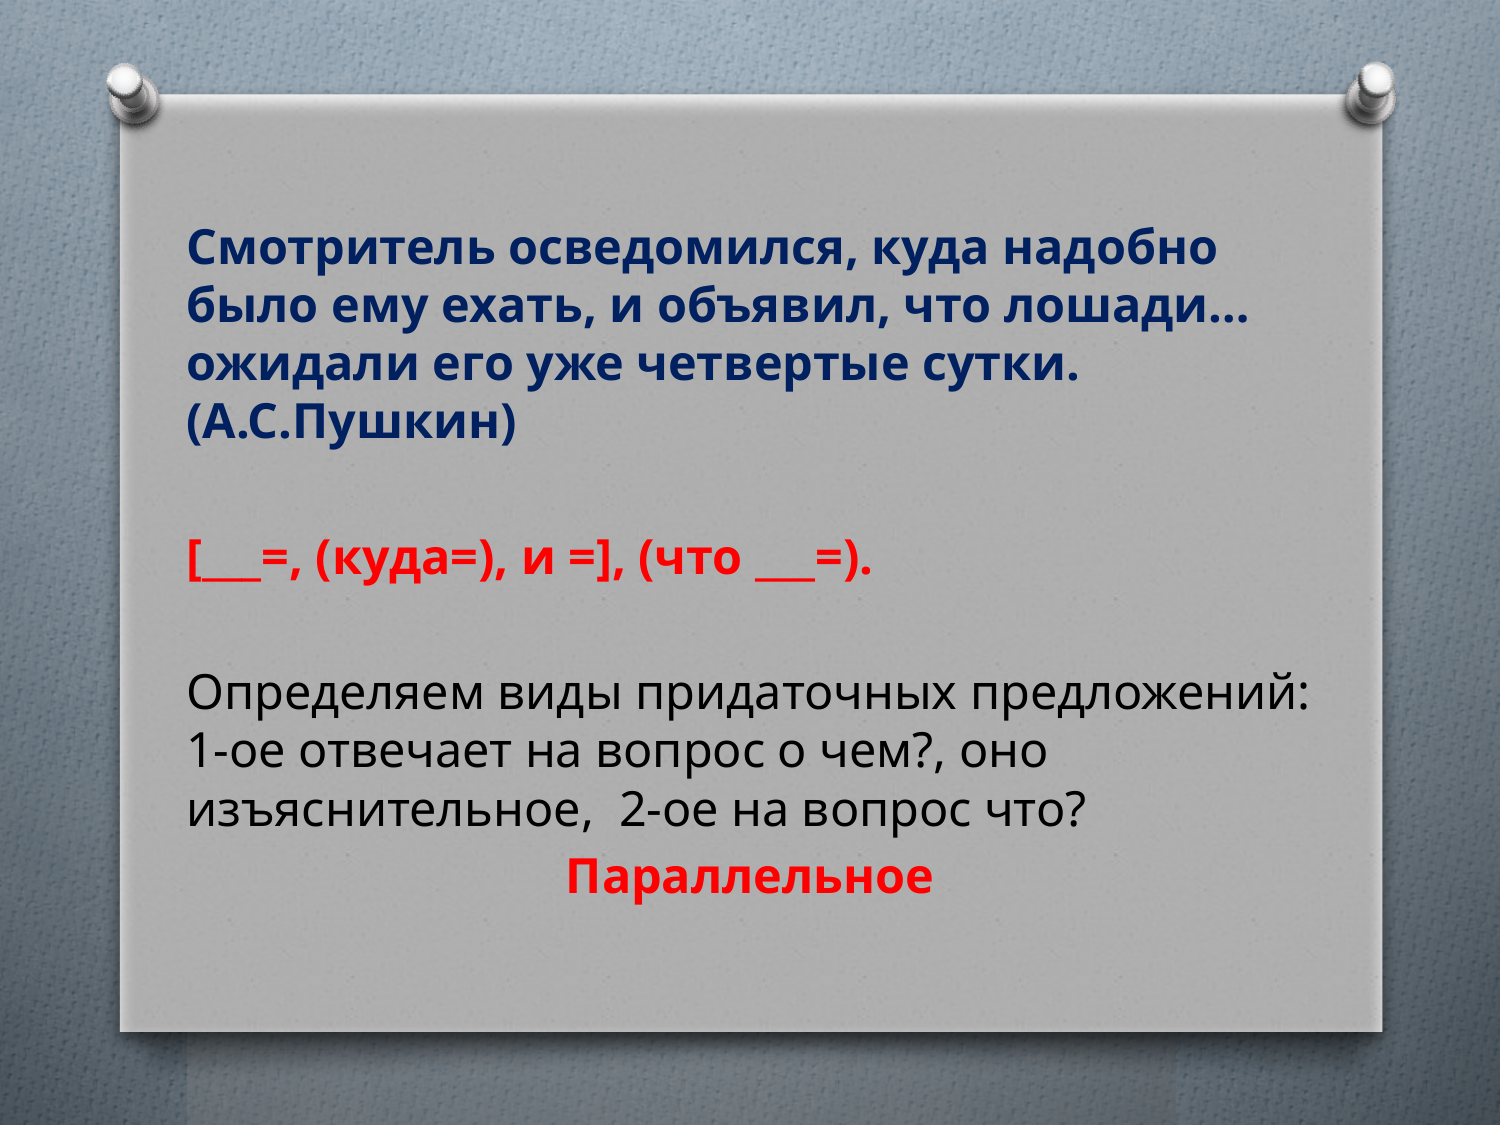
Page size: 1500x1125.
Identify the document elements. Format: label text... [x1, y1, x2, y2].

picture [75, 29, 198, 153]
picture [1317, 35, 1439, 156]
list Смотритель осведомился, куда надобно было ему ехать, и объявил, что лошади… ожидали его уже четвертые сутки. (А.С.Пушкин) [___=, (куда=), и =], (что ___=). Определяем виды придаточных предложений: 1-ое отвечает на вопрос о чем?, оно изъяснительное, 2-ое на вопрос что? Параллельное [171, 208, 1329, 953]
